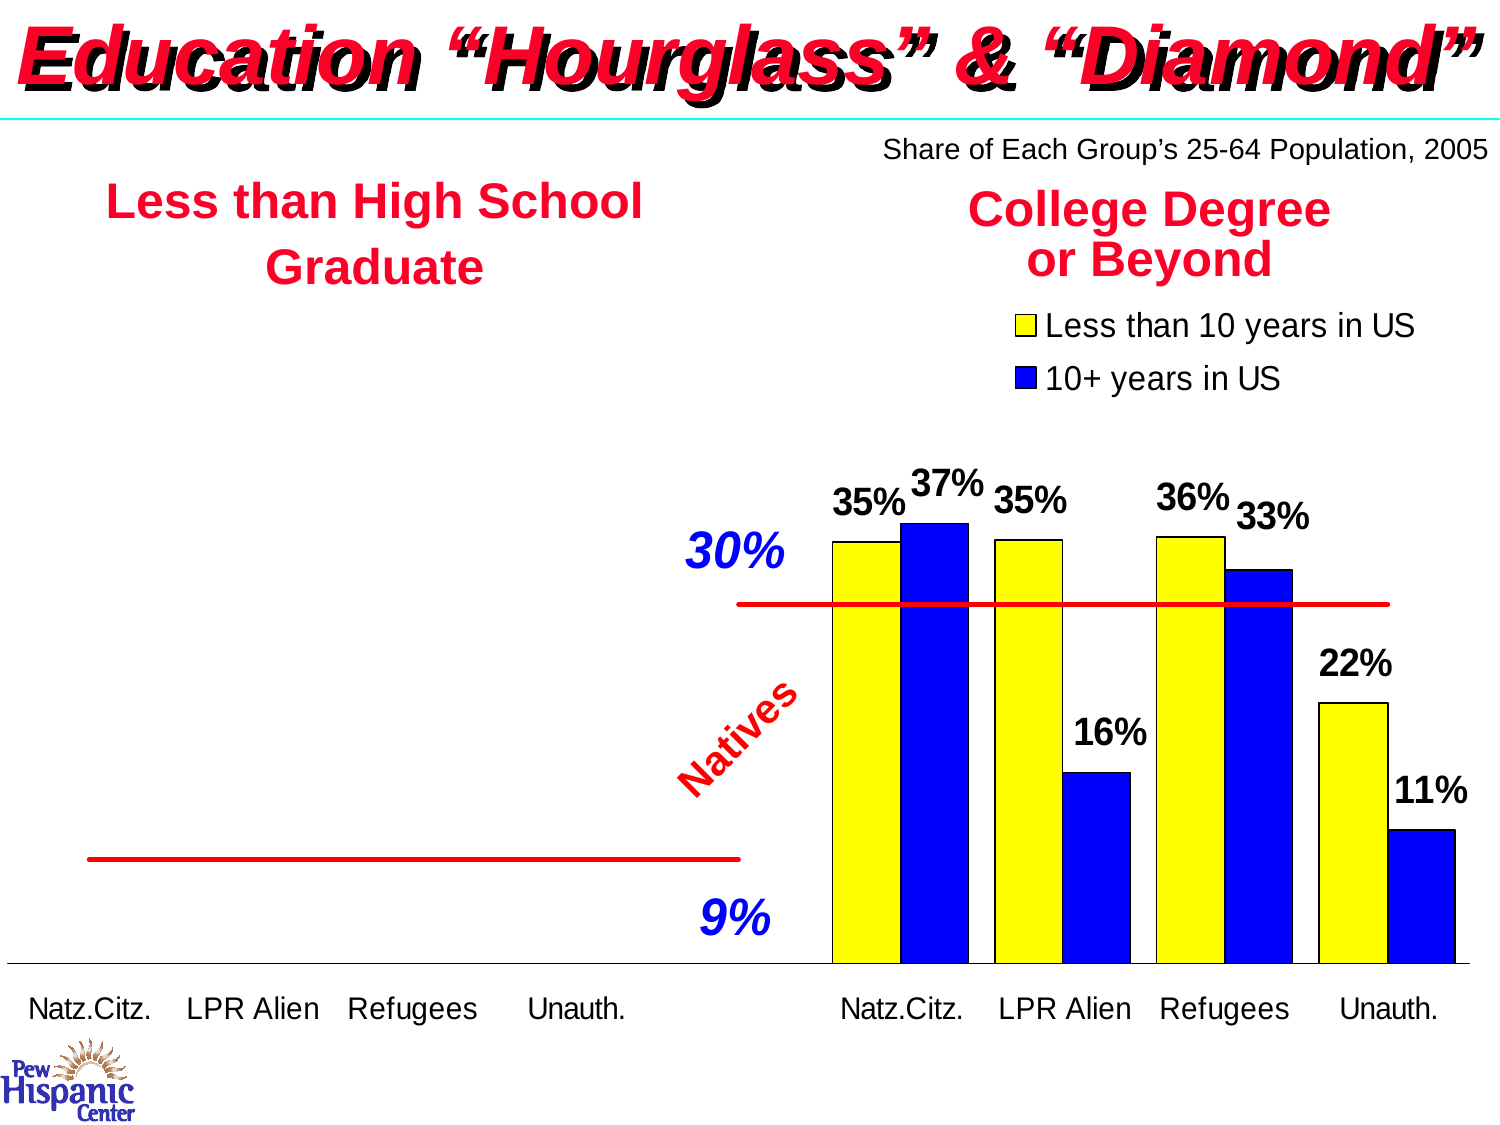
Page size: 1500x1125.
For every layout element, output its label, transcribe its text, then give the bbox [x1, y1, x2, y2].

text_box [0, 95, 1478, 1045]
text_box Education “Hourglass” & “Diamond” [1, 13, 1494, 109]
text_box Share of Each Group’s 25-64 Population, 2005 [1481, 122, 1500, 173]
